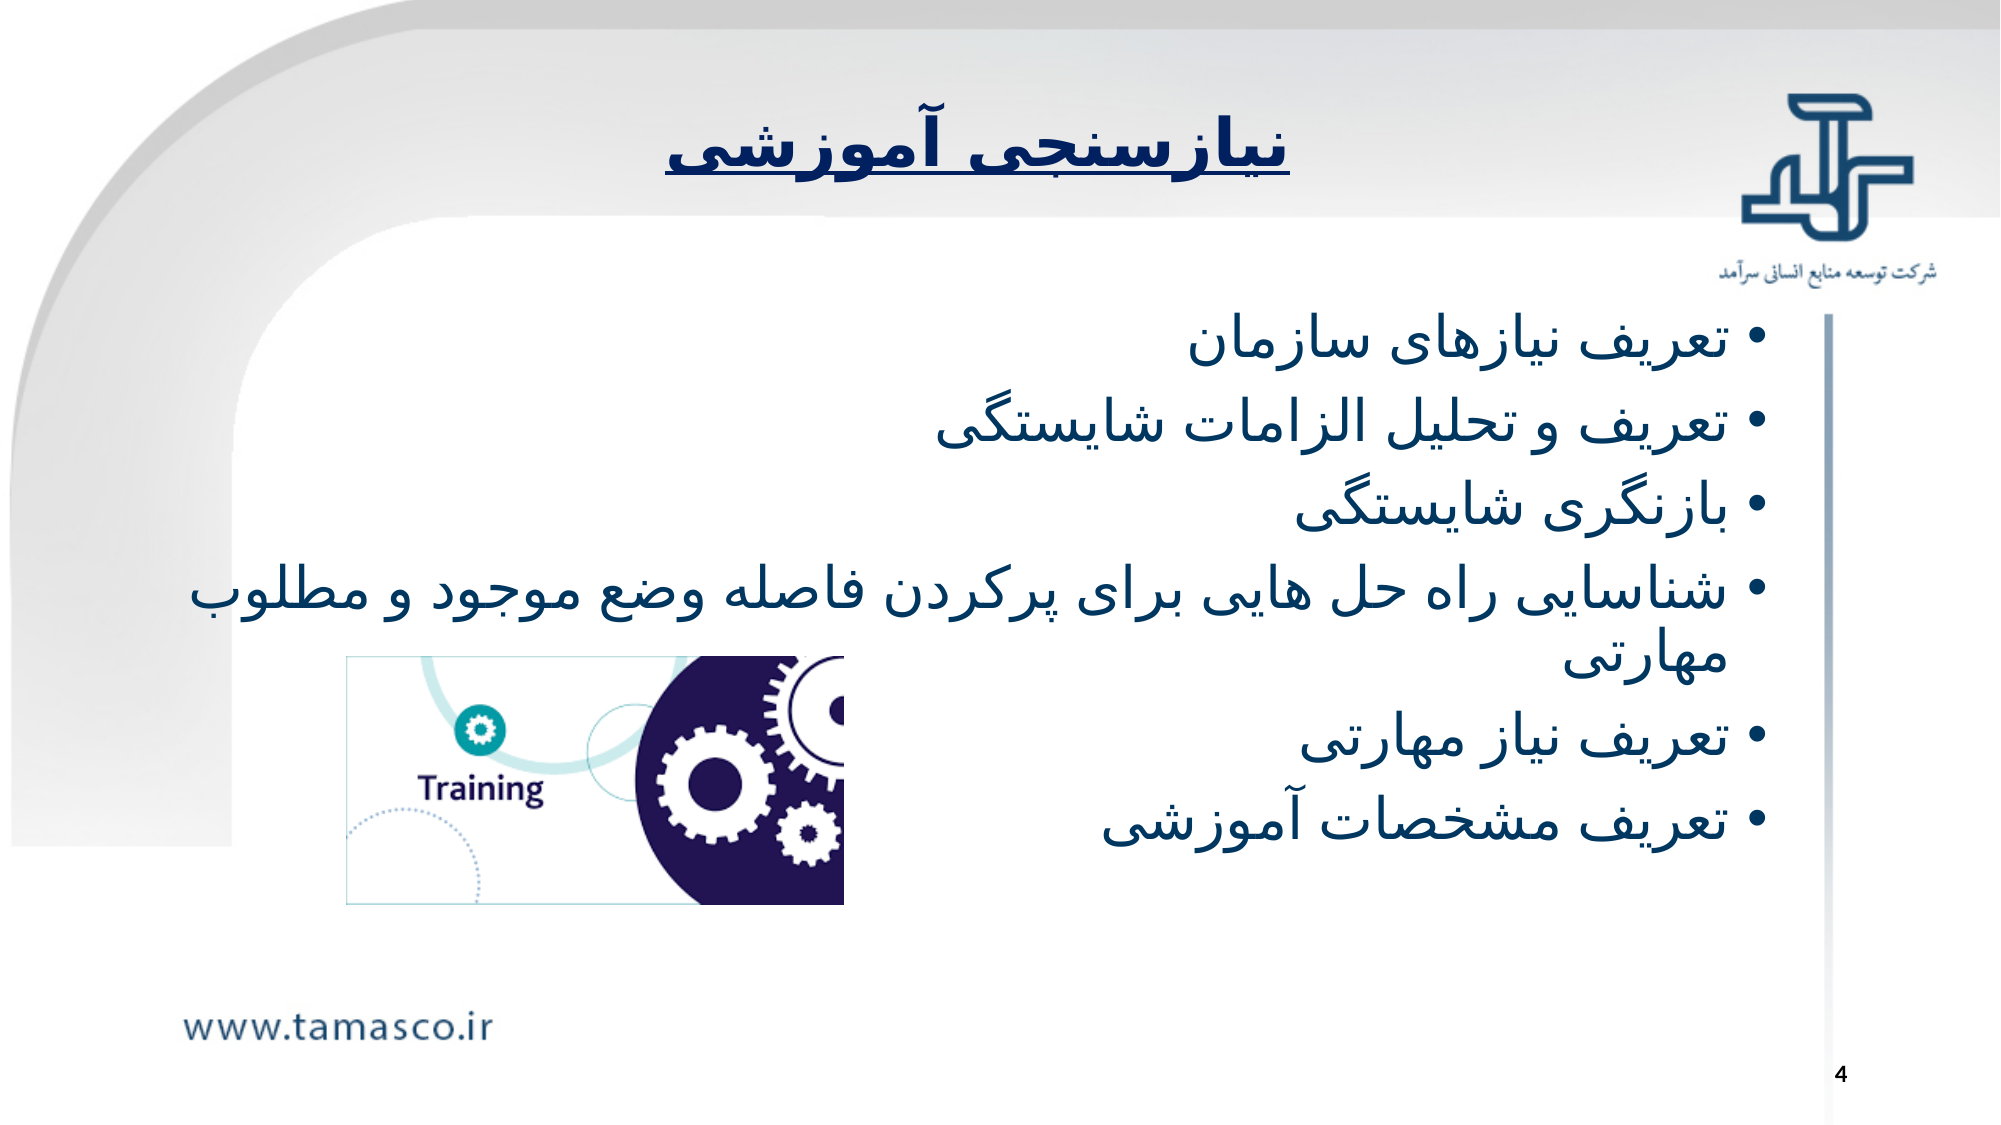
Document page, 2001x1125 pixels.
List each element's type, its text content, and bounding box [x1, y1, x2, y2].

text_box نیازسنجی آموزشی [29, 84, 1927, 196]
list تعریف نیازهای سازمان تعریف و تحلیل الزامات شایستگی بازنگری شایستگی شناسایی راه حل هایی برای پرکردن فاصله وضع موجود و مطلوب مهارتی تعریف نیاز مهارتی تعریف مشخصات آموزشی [58, 299, 1784, 1014]
picture [0, 0, 2001, 1125]
slide_number 4 [1412, 1042, 1863, 1103]
